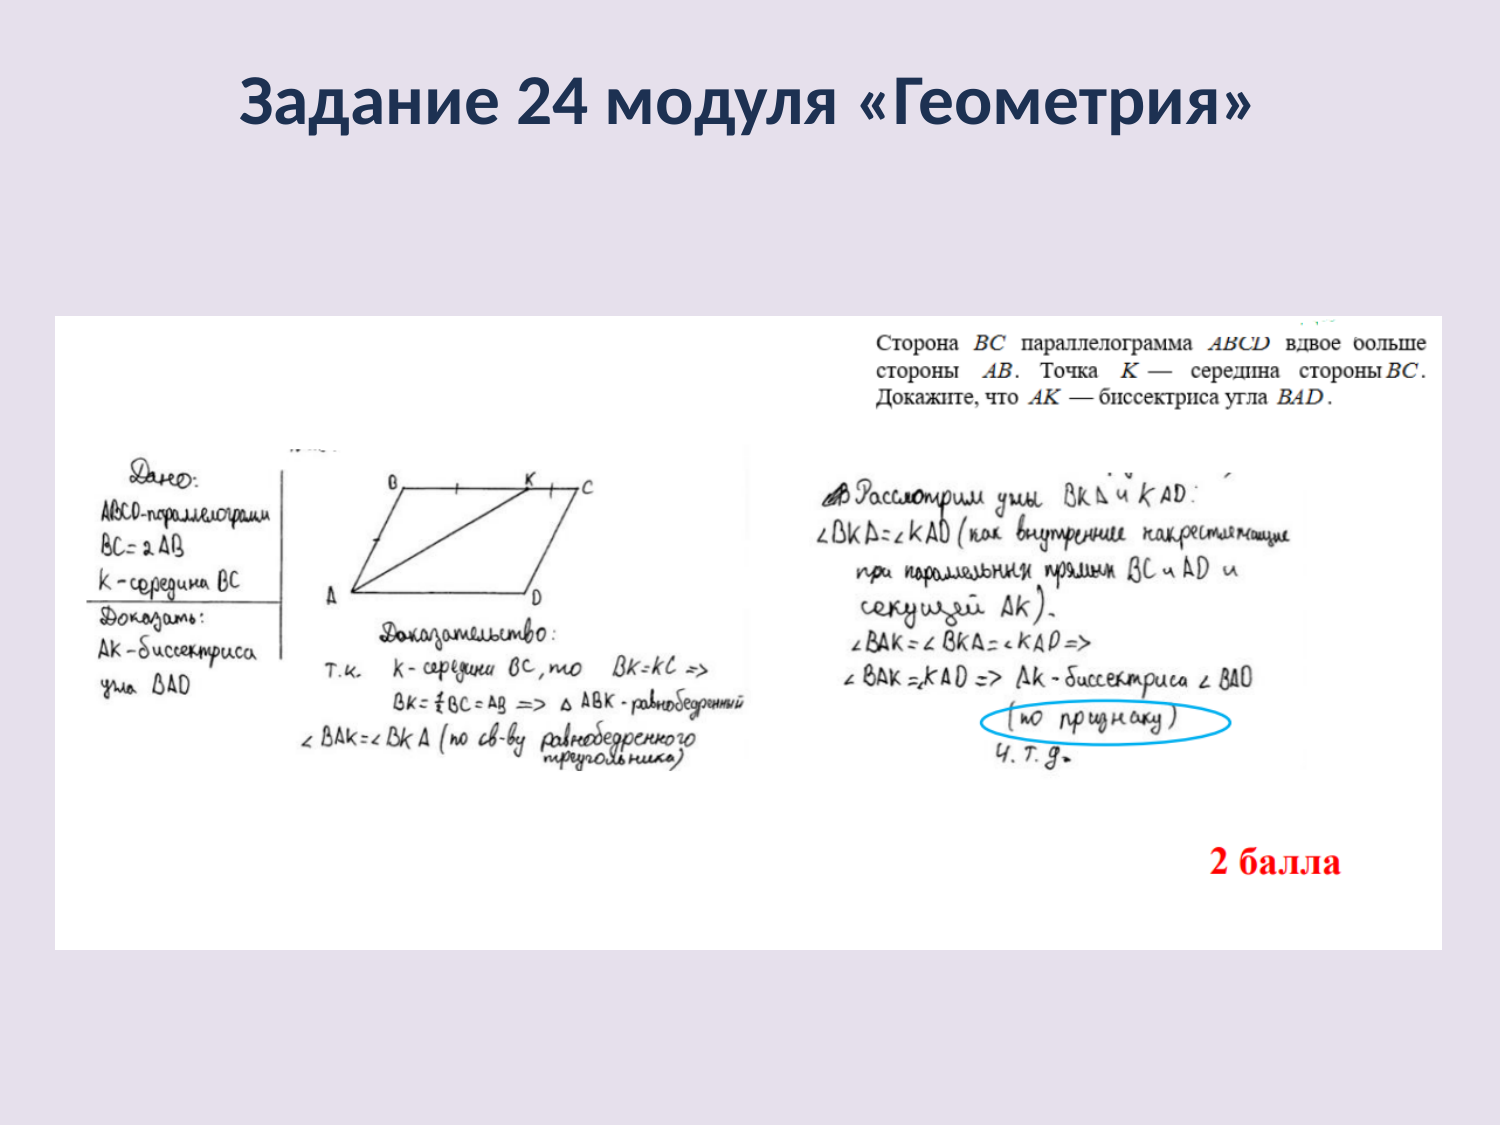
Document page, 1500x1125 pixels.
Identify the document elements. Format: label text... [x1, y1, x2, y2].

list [55, 316, 1442, 950]
title Задание 24 модуля «Геометрия» [75, 45, 1425, 233]
